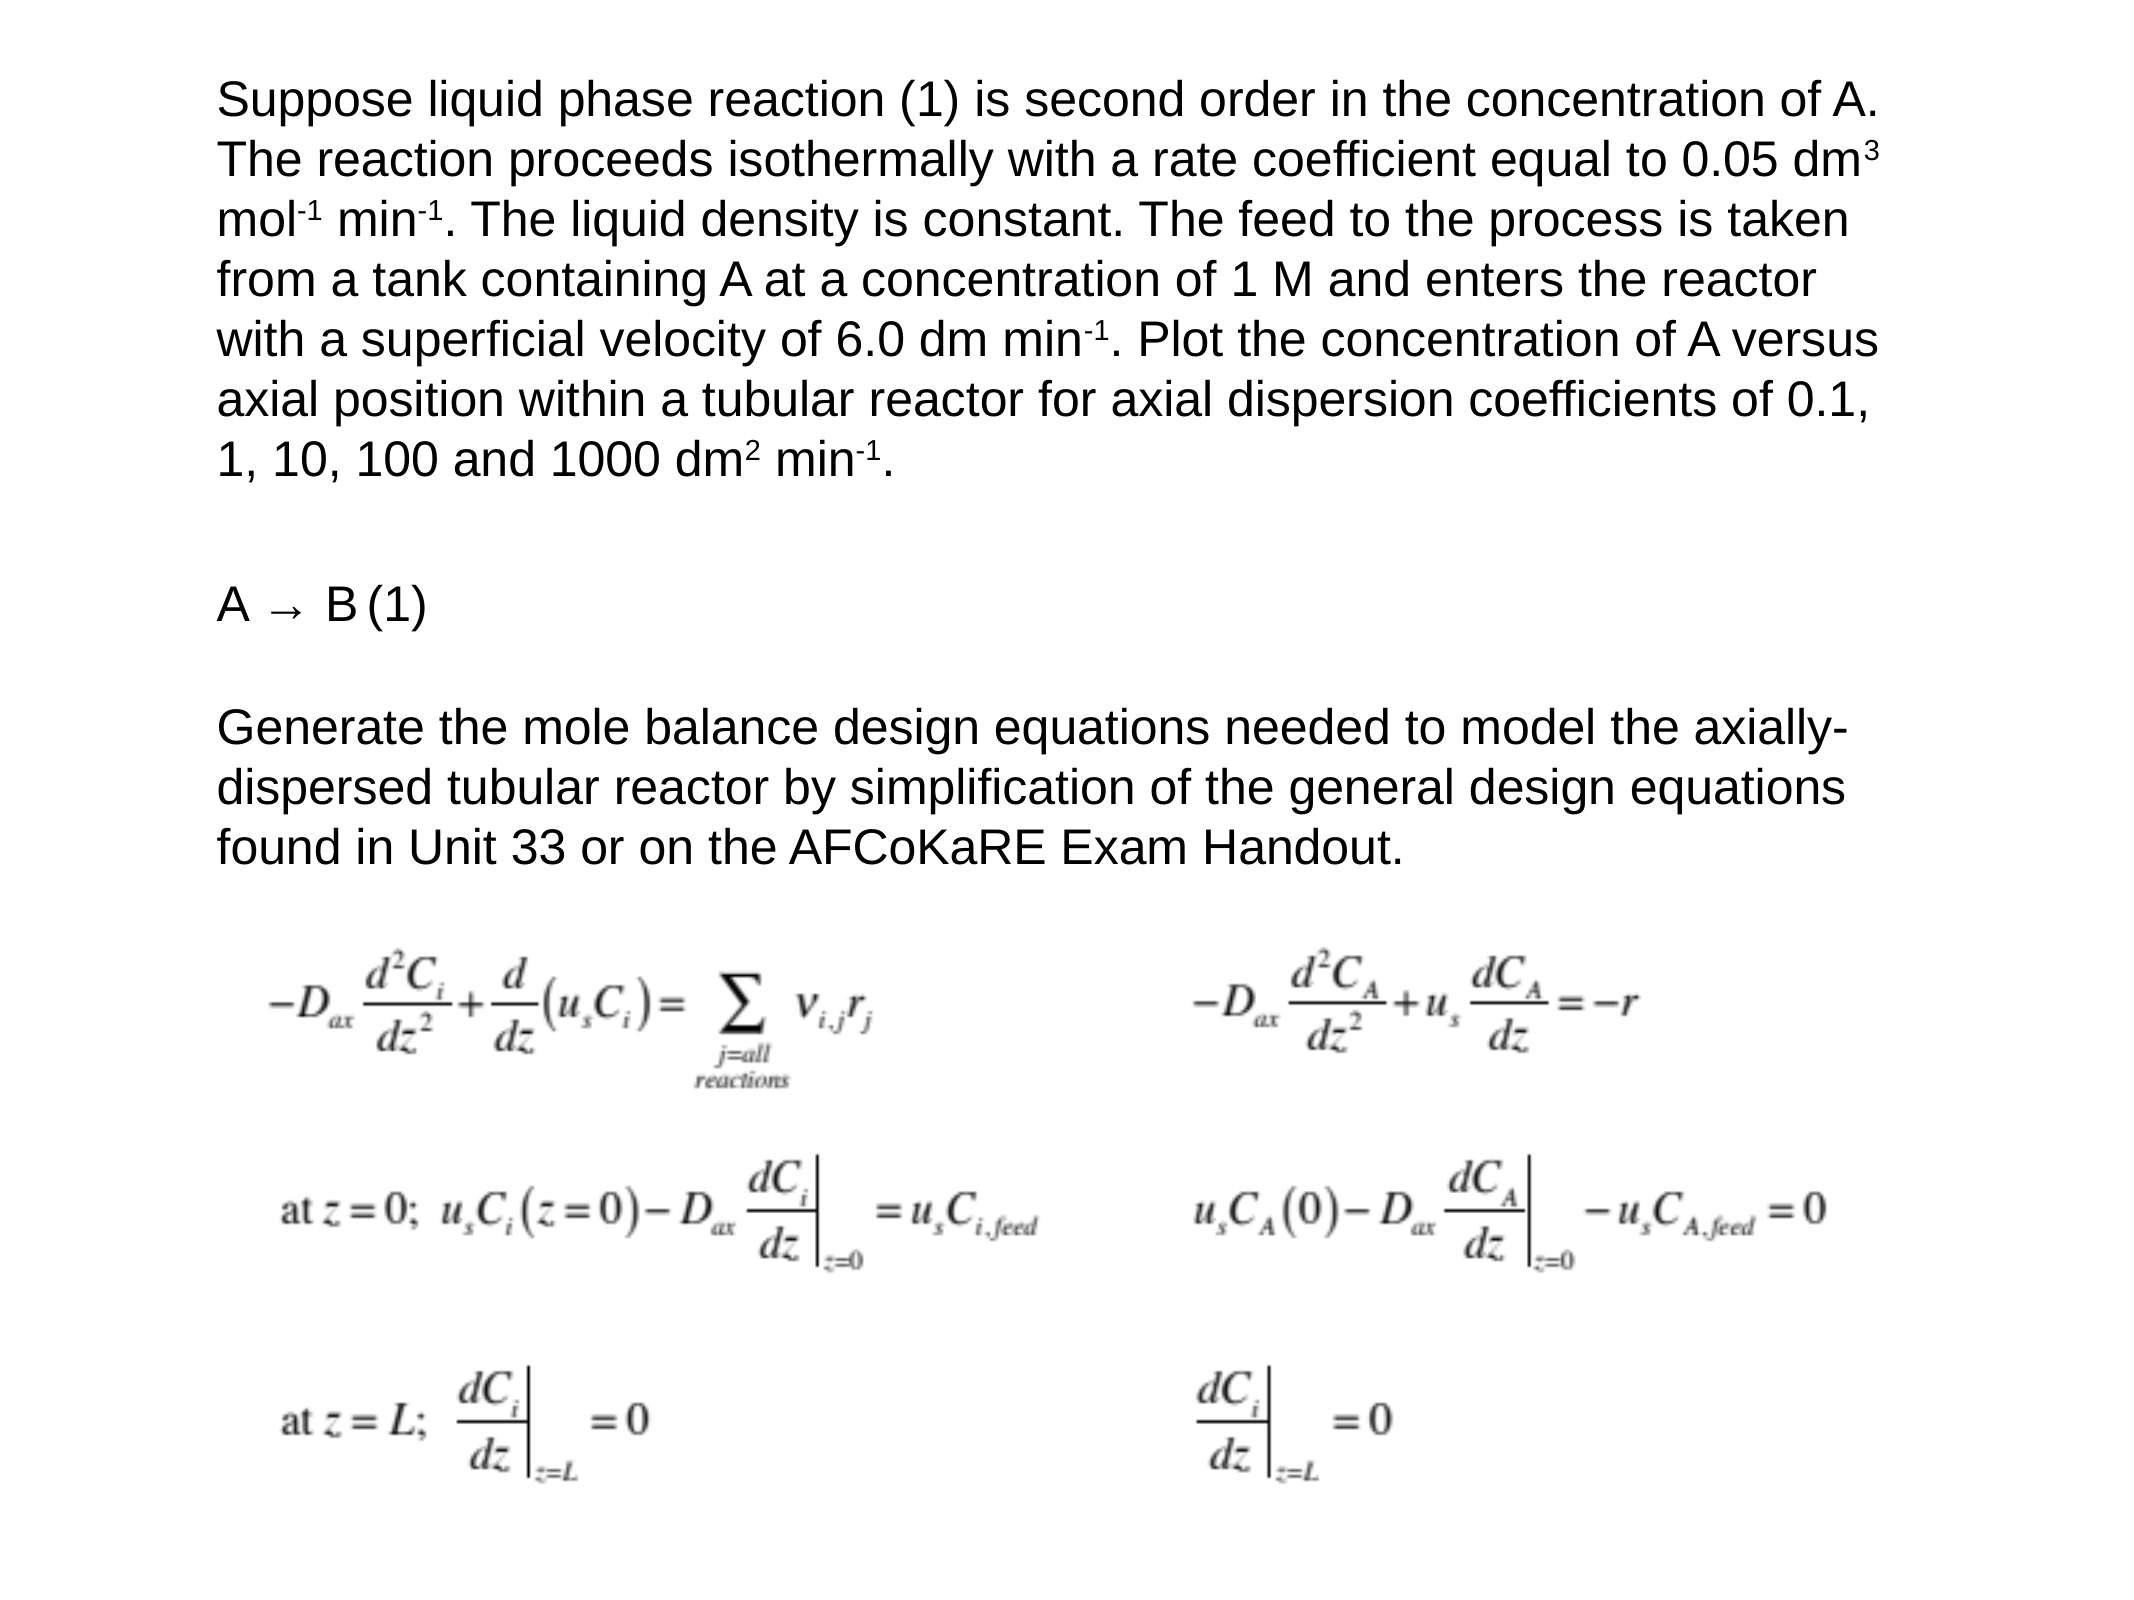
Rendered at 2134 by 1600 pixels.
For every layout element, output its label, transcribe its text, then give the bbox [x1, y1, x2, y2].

picture [1189, 1358, 1397, 1488]
picture [264, 1358, 655, 1487]
list Suppose liquid phase reaction (1) is second order in the concentration of A. The reaction proceeds isothermally with a rate coefficient equal to 0.05 dm3 mol-1 min-1. The liquid density is constant. The feed to the process is taken from a tank containing A at a concentration of 1 M and enters the reactor with a superficial velocity of 6.0 dm min-1. Plot the concentration of A versus axial position within a tubular reactor for axial dispersion coefficients of 0.1, 1, 10, 100 and 1000 dm2 min-1. A → B (1) Generate the mole balance design equations needed to model the axially-dispersed tubular reactor by simplification of the general design equations found in Unit 33 or on the AFCoKaRE Exam Handout. [208, 58, 1925, 1465]
picture [264, 937, 882, 1101]
picture [1189, 937, 1645, 1059]
picture [1189, 1147, 1830, 1277]
picture [264, 1147, 1047, 1277]
